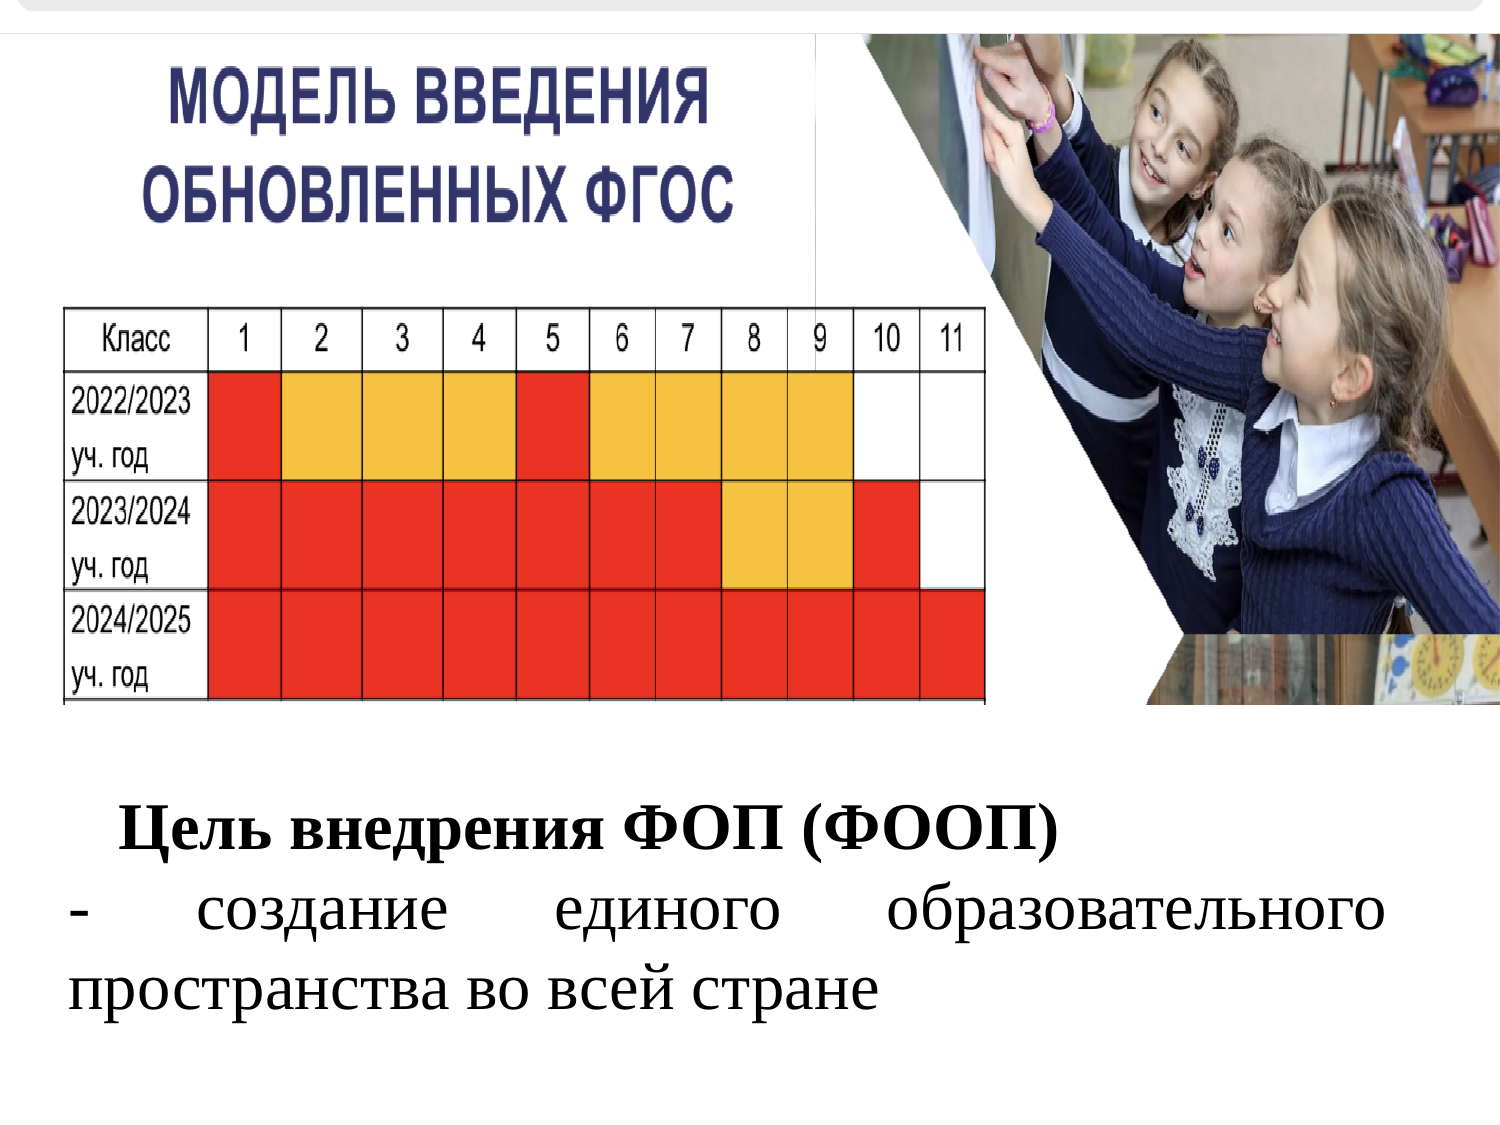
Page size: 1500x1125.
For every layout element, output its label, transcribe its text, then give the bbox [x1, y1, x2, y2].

picture [0, 0, 1500, 705]
list Цель внедрения ФОП (ФООП) - создание единого образовательного пространства во всей стране [53, 775, 1404, 1047]
